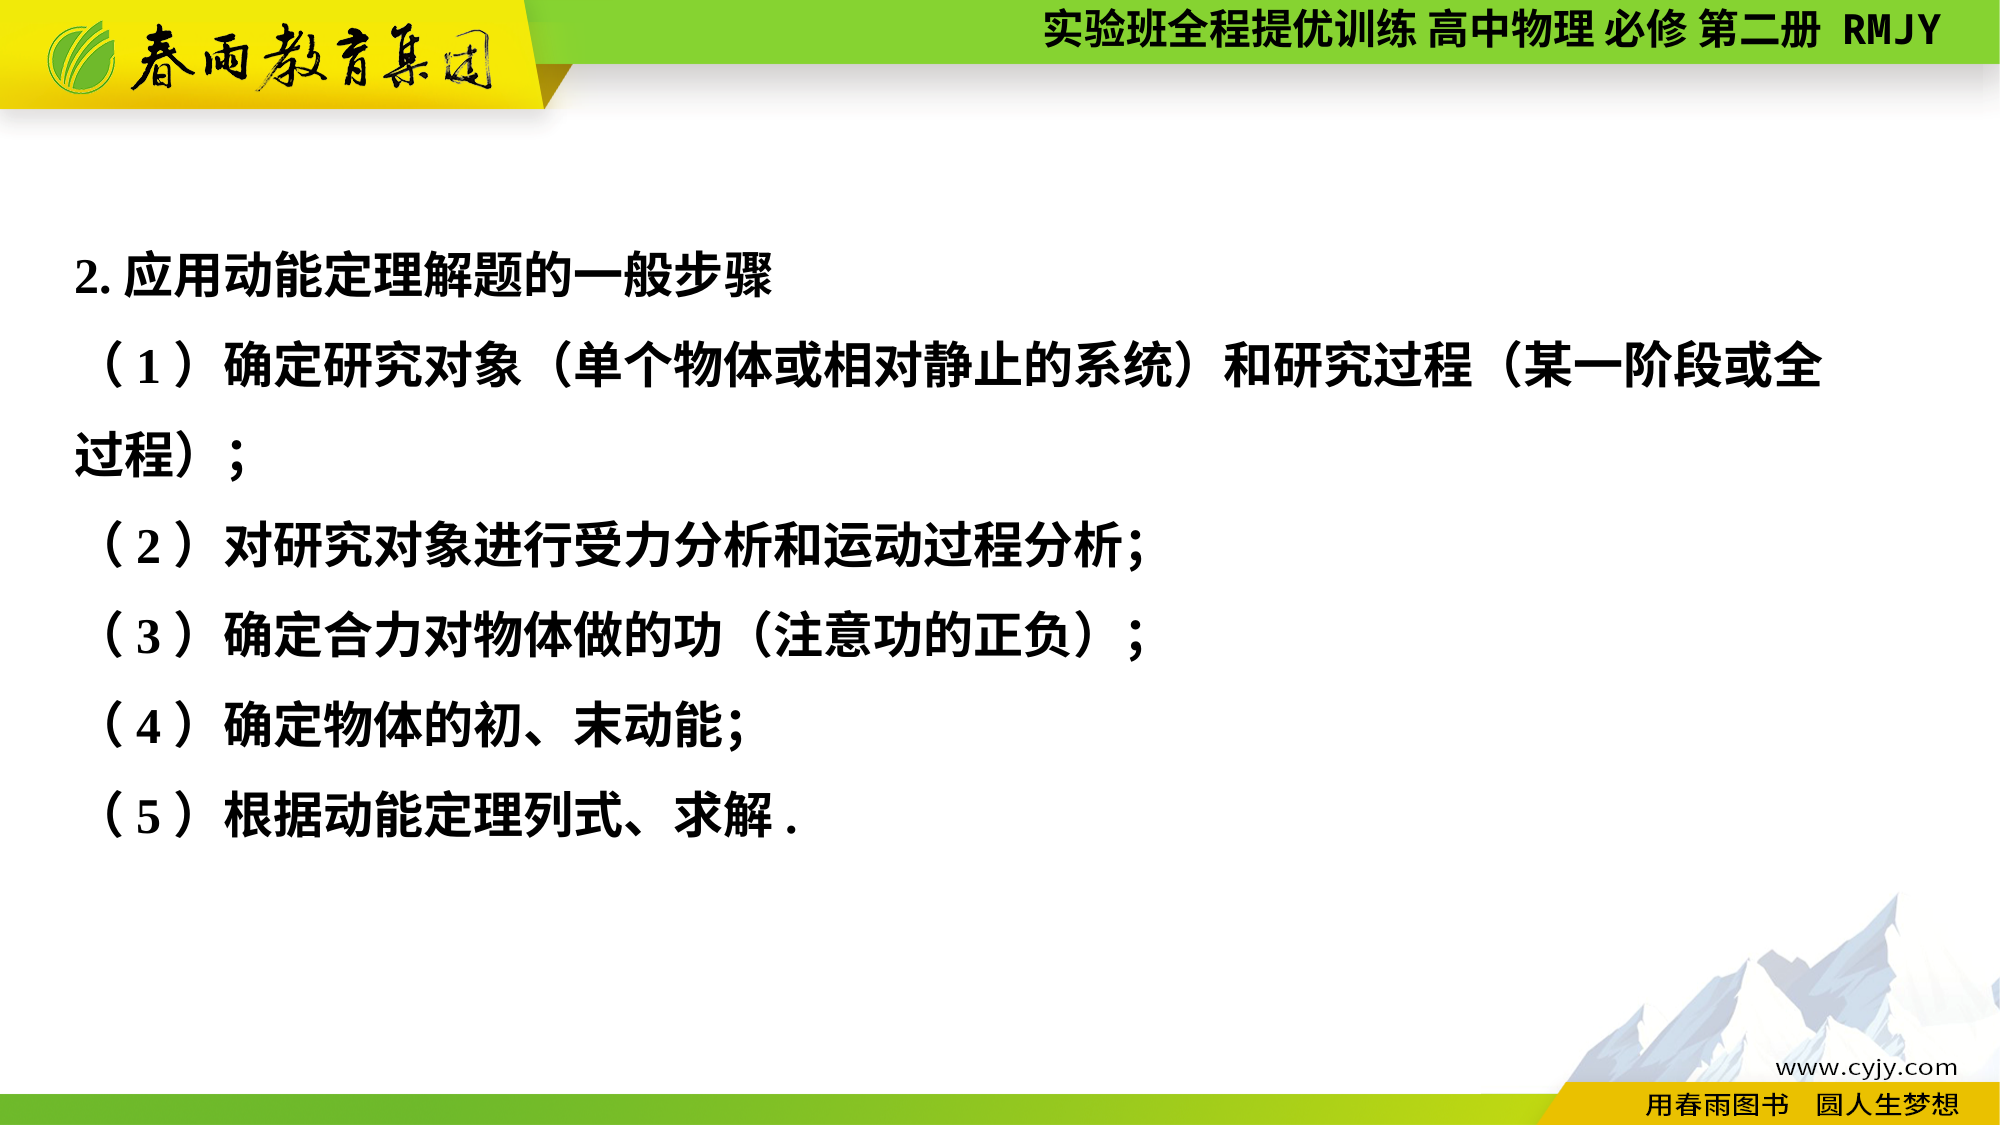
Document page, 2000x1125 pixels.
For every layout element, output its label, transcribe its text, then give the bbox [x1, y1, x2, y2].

picture [0, 0, 2000, 1125]
list 2.应用动能定理解题的一般步骤 （1）确定研究对象（单个物体或相对静止的系统）和研究过程（某一阶段或全 过程）； （2）对研究对象进行受力分析和运动过程分析； （3）确定合力对物体做的功（注意功的正负）； （4）确定物体的初、末动能； （5）根据动能定理列式、求解. [59, 206, 1944, 858]
